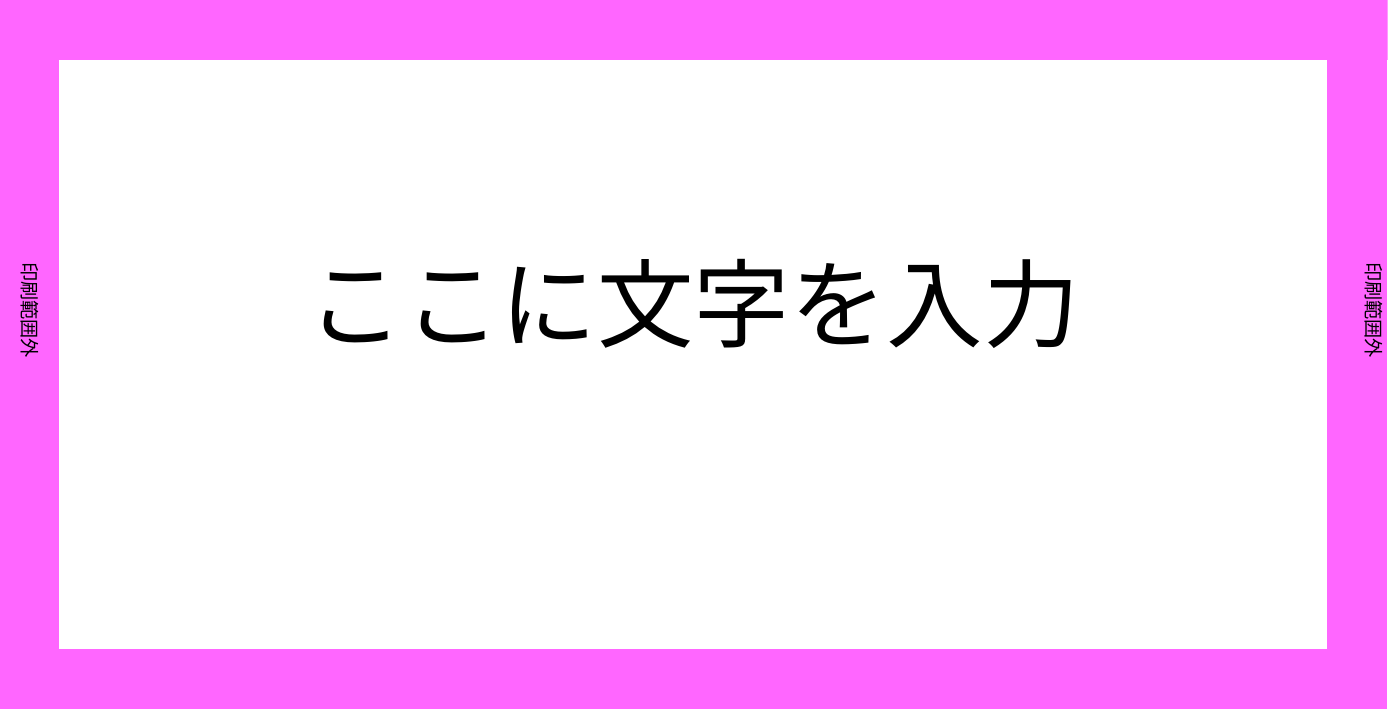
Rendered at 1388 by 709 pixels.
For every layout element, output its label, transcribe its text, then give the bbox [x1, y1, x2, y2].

picture [59, 0, 1387, 709]
text_box ここに文字を入力 [283, 231, 1105, 372]
